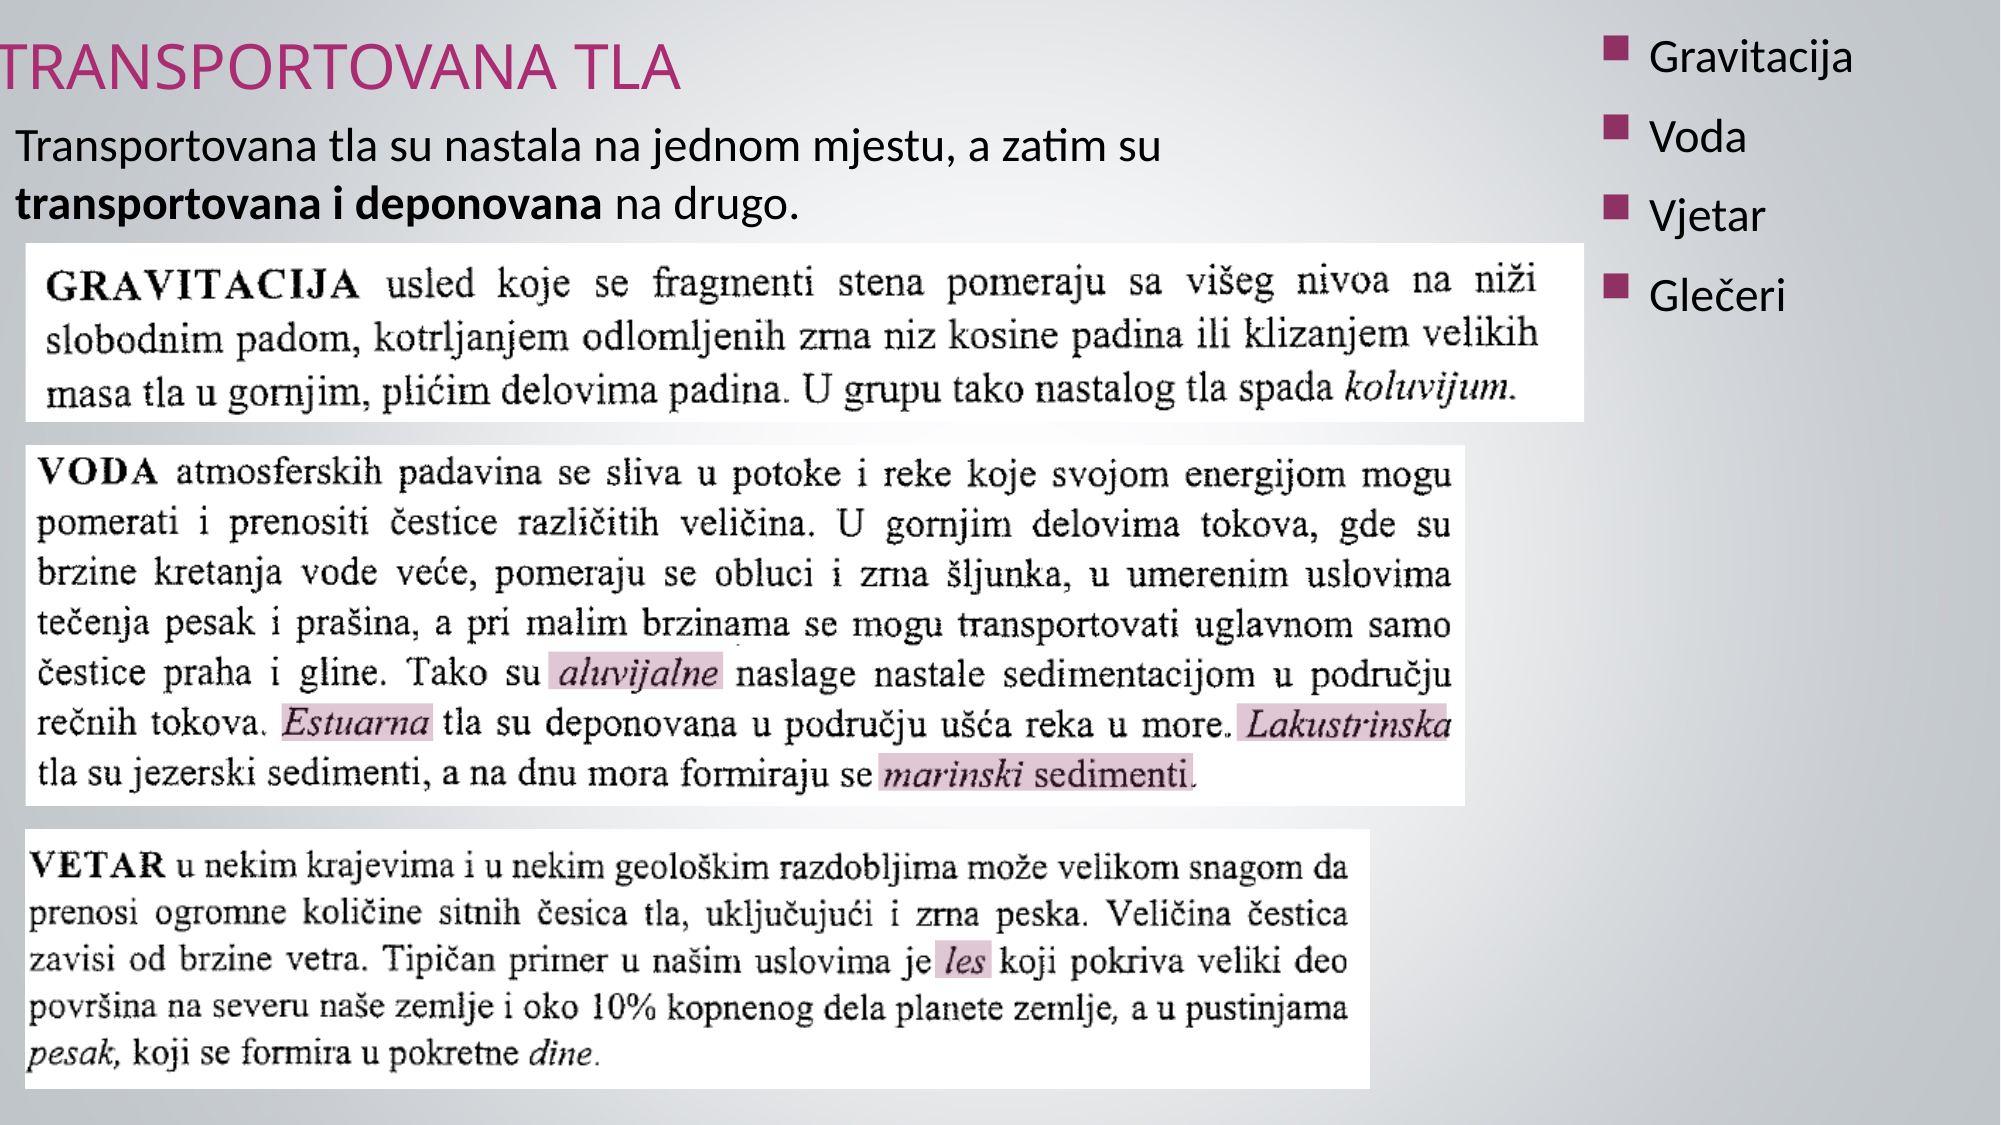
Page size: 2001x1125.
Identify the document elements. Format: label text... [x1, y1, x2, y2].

text_box Gravitacija Voda Vjetar Glečeri [1584, 17, 1971, 372]
picture [0, 0, 2001, 1125]
text_box Transportovana tla su nastala na jednom mjestu, a zatim su transportovana i deponovana na drugo. [0, 106, 1220, 240]
title TRANSPORTOVANA TLA [0, 0, 1243, 146]
